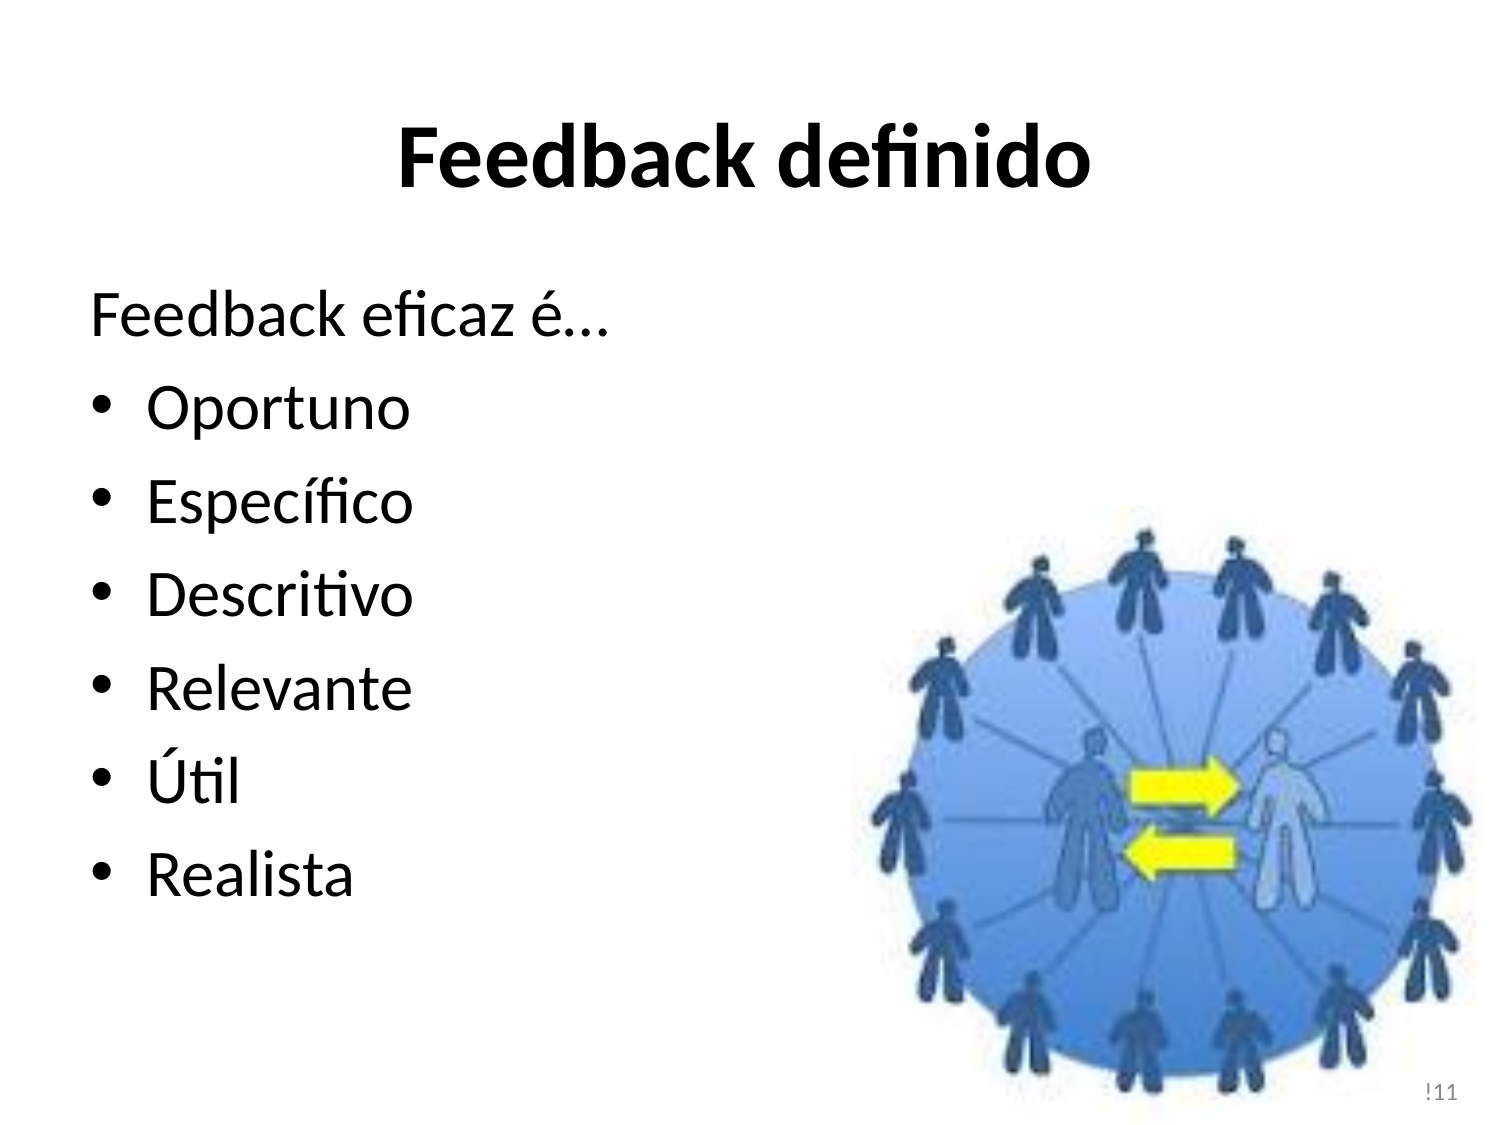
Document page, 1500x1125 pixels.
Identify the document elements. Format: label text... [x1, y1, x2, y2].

title Feedback definido [70, 81, 1421, 221]
picture [851, 506, 1497, 1125]
list Feedback eficaz é… Oportuno Específico Descritivo Relevante Útil Realista [74, 262, 1426, 1006]
